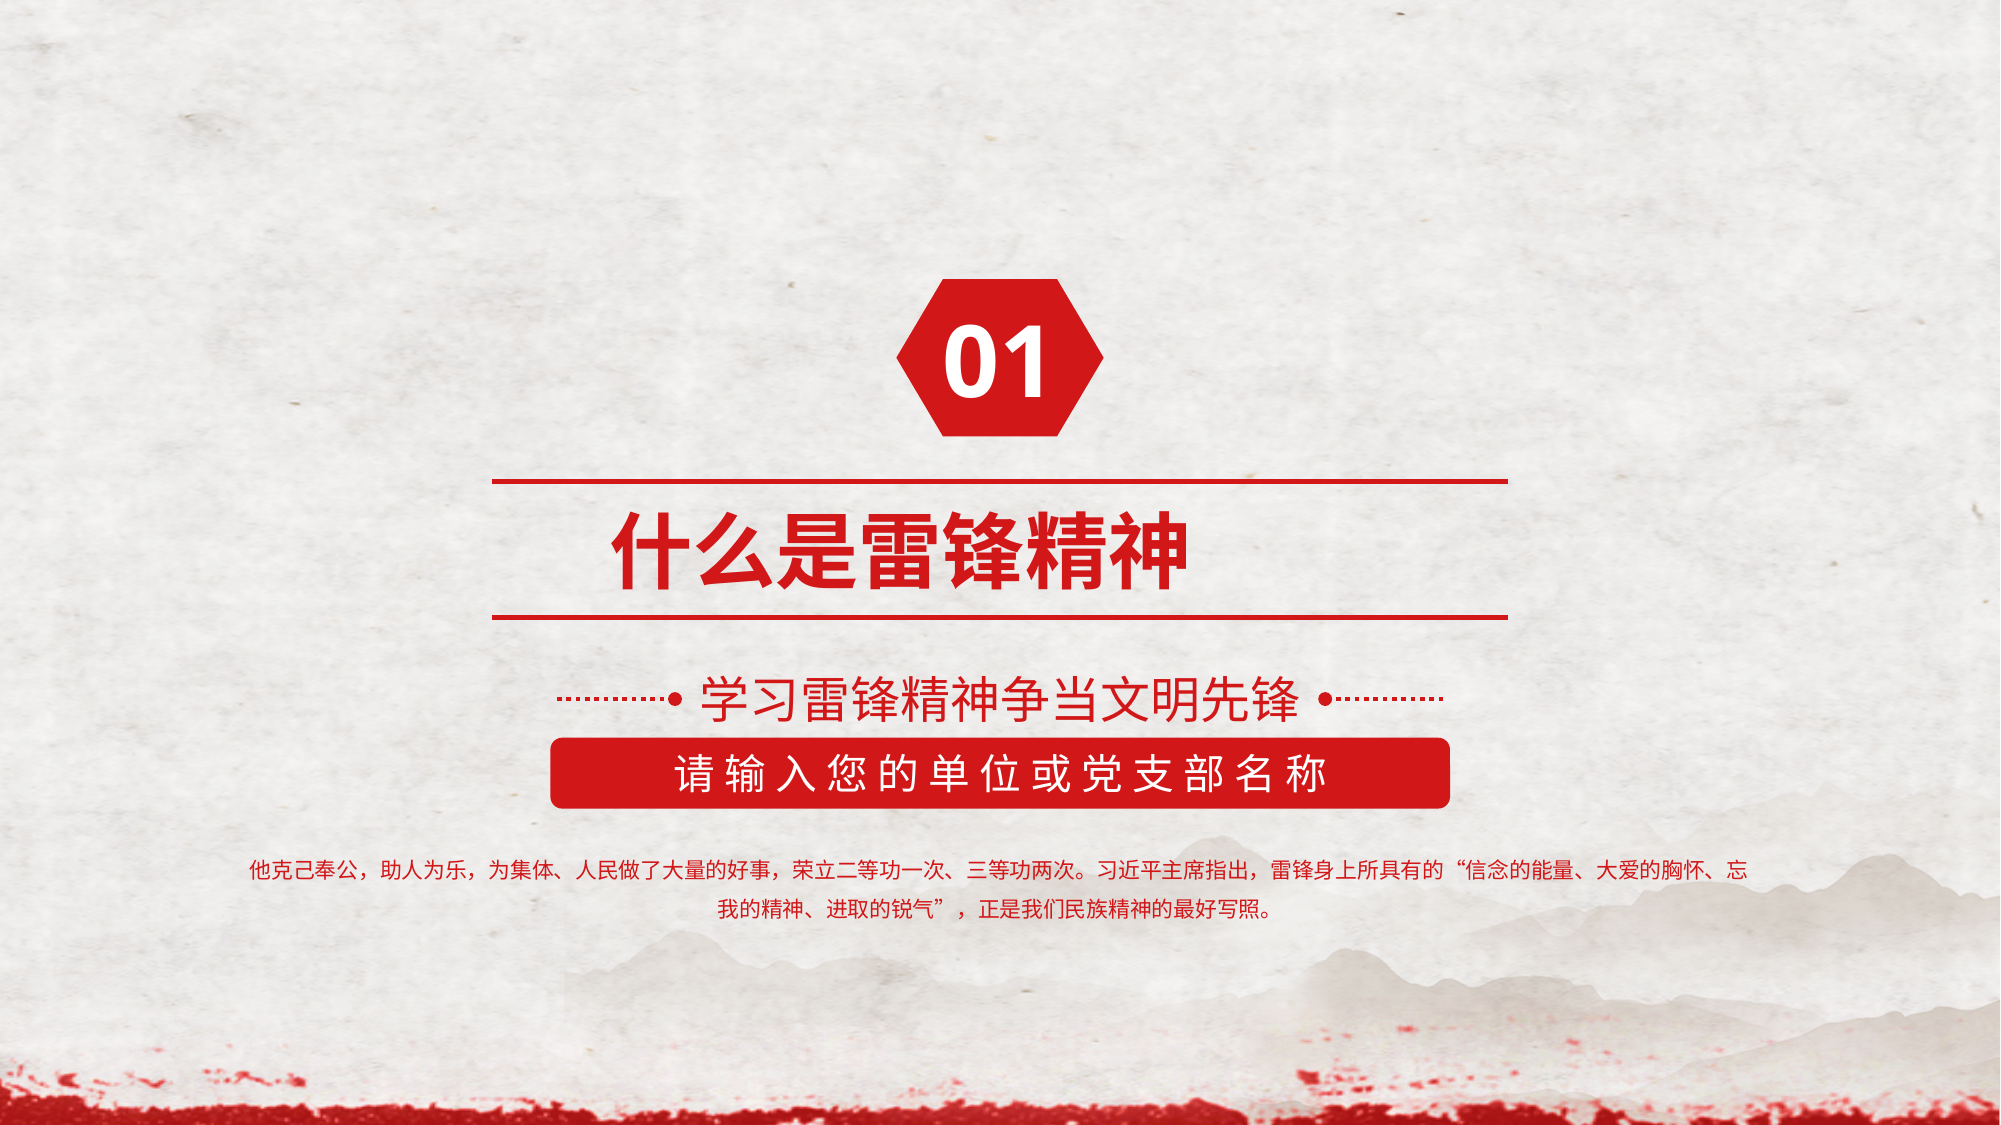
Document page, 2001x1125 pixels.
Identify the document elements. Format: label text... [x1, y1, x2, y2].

picture [0, 0, 2001, 1125]
text_box 请 输 入 您 的 单 位 或 党 支 部 名 称 [548, 735, 1453, 811]
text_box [491, 481, 1508, 618]
text_box 他克己奉公，助人为乐，为集体、人民做了大量的好事，荣立二等功一次、三等功两次。习近平主席指出，雷锋身上所具有的“信念的能量、大爱的胸怀、忘我的精神、进取的锐气”，正是我们民族精神的最好写照。 [232, 836, 1769, 930]
text_box 01 [894, 276, 1106, 439]
text_box 学习雷锋精神争当文明先锋 [685, 661, 1315, 735]
